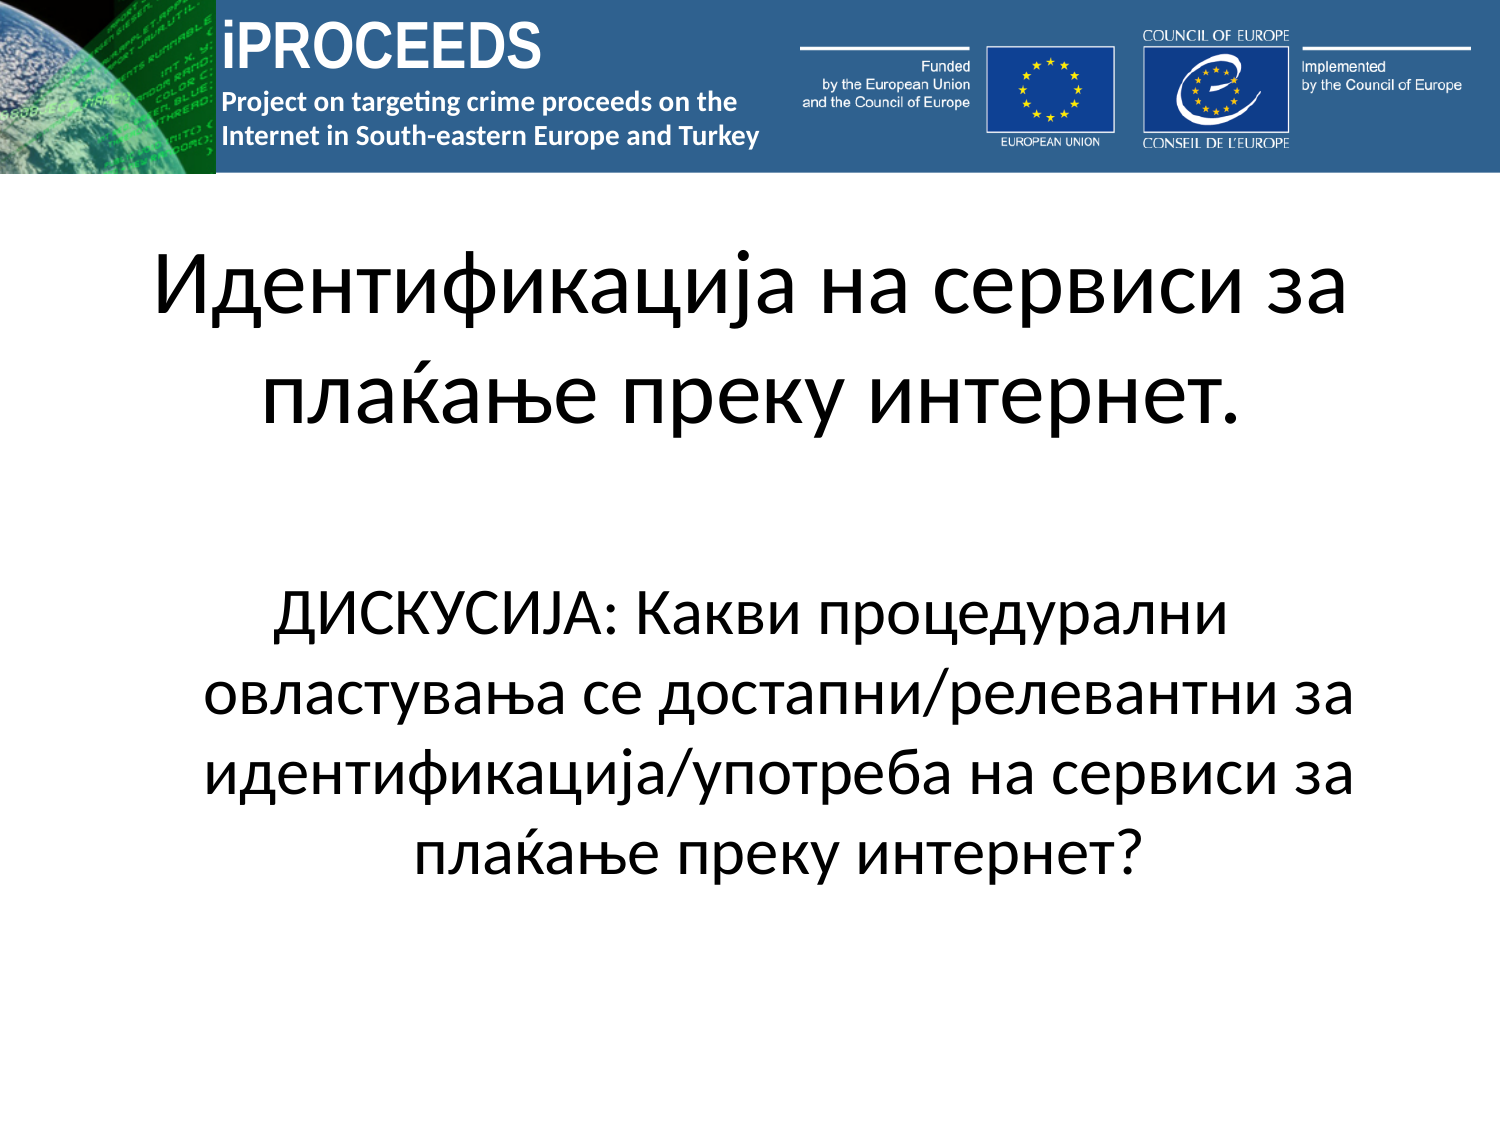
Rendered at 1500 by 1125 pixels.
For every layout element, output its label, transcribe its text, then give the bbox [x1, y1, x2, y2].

picture [800, 30, 1471, 148]
title Идентификација на сервиси за плаќање преку интернет. [76, 255, 1427, 373]
list ДИСКУСИЈА: Какви процедурални овластувања се достапни/релевантни за идентификација/употреба на сервиси за плаќање преку интернет? [76, 373, 1427, 1017]
picture [0, 0, 216, 174]
